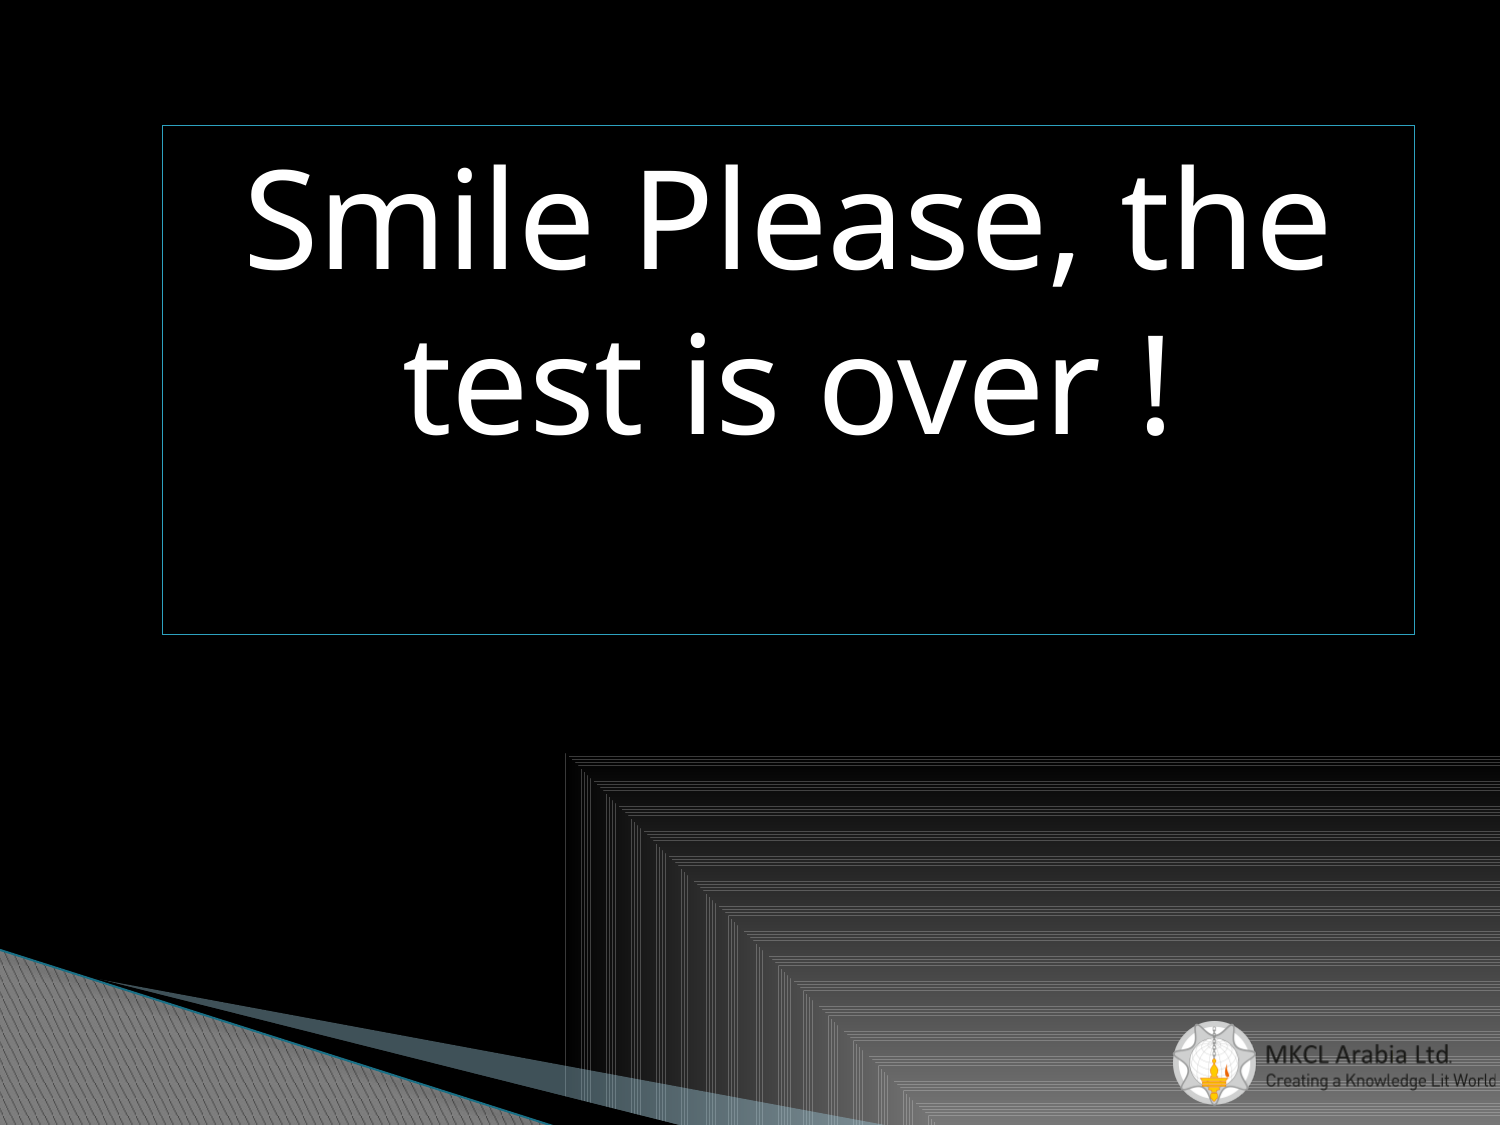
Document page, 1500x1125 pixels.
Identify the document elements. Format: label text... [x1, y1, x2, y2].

text_box Smile Please, the test is over ! [162, 125, 1415, 635]
picture [0, 952, 543, 1125]
picture [1172, 1021, 1496, 1106]
